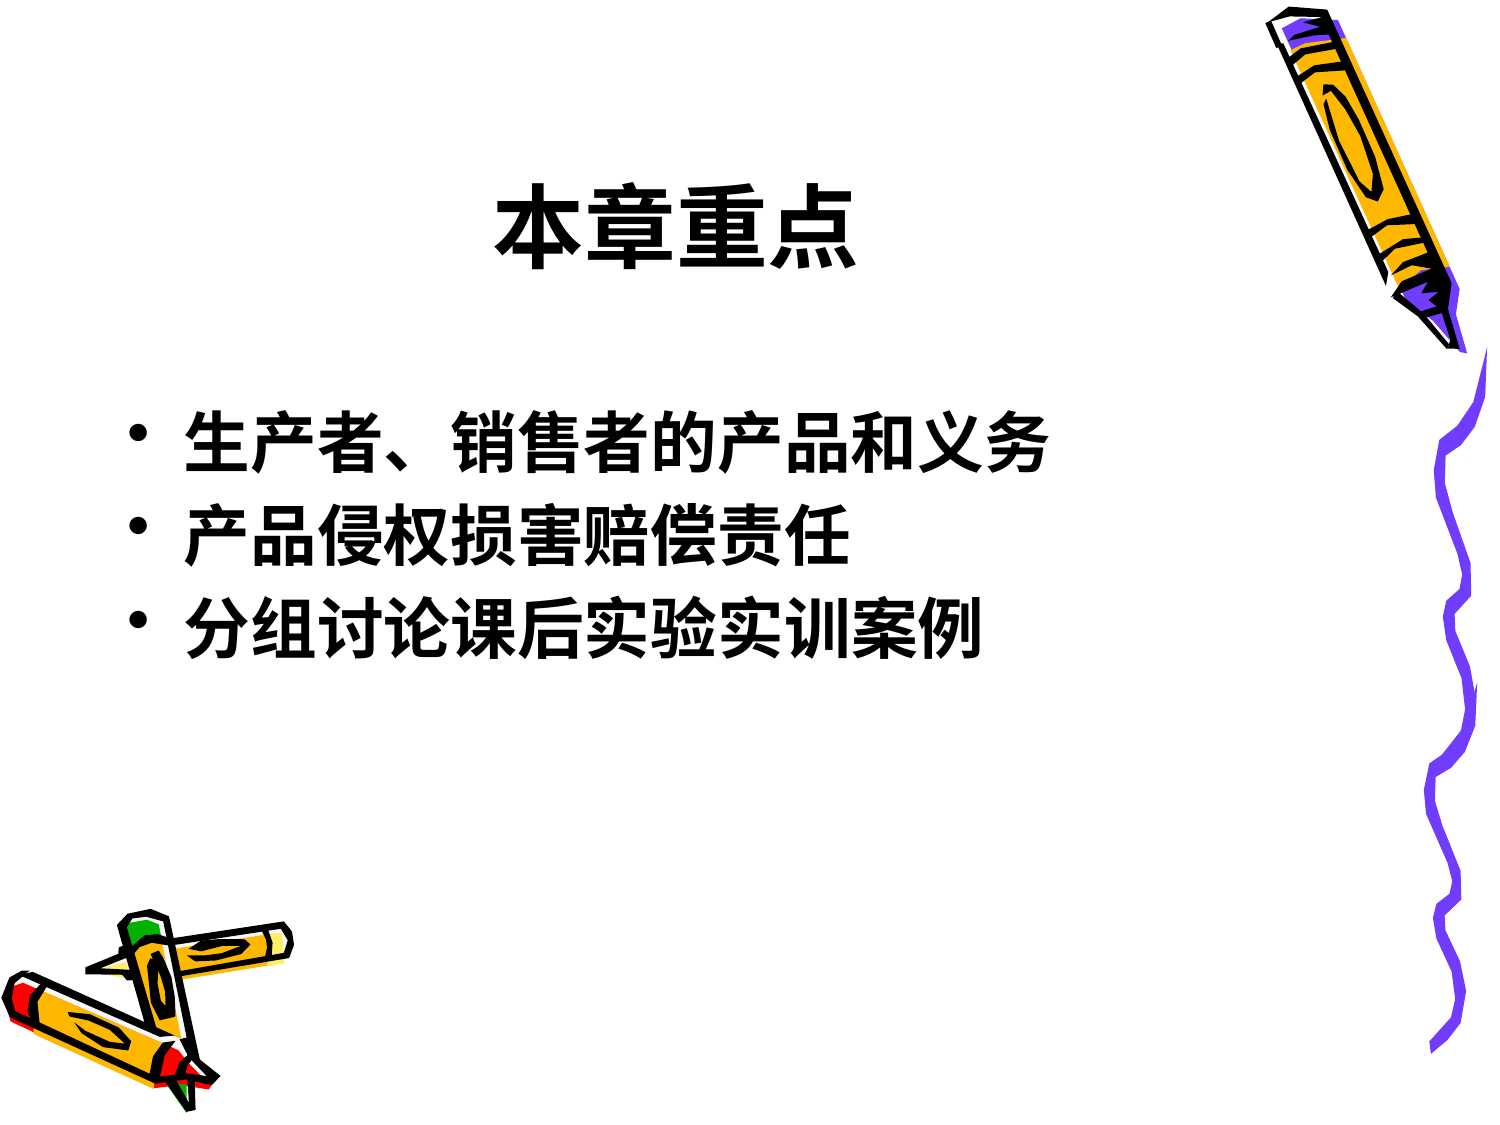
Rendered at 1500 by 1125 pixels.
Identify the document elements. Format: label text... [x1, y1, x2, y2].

list 生产者、销售者的产品和义务 产品侵权损害赔偿责任 分组讨论课后实验实训案例 [112, 299, 1376, 901]
title 本章重点 [112, 24, 1240, 288]
